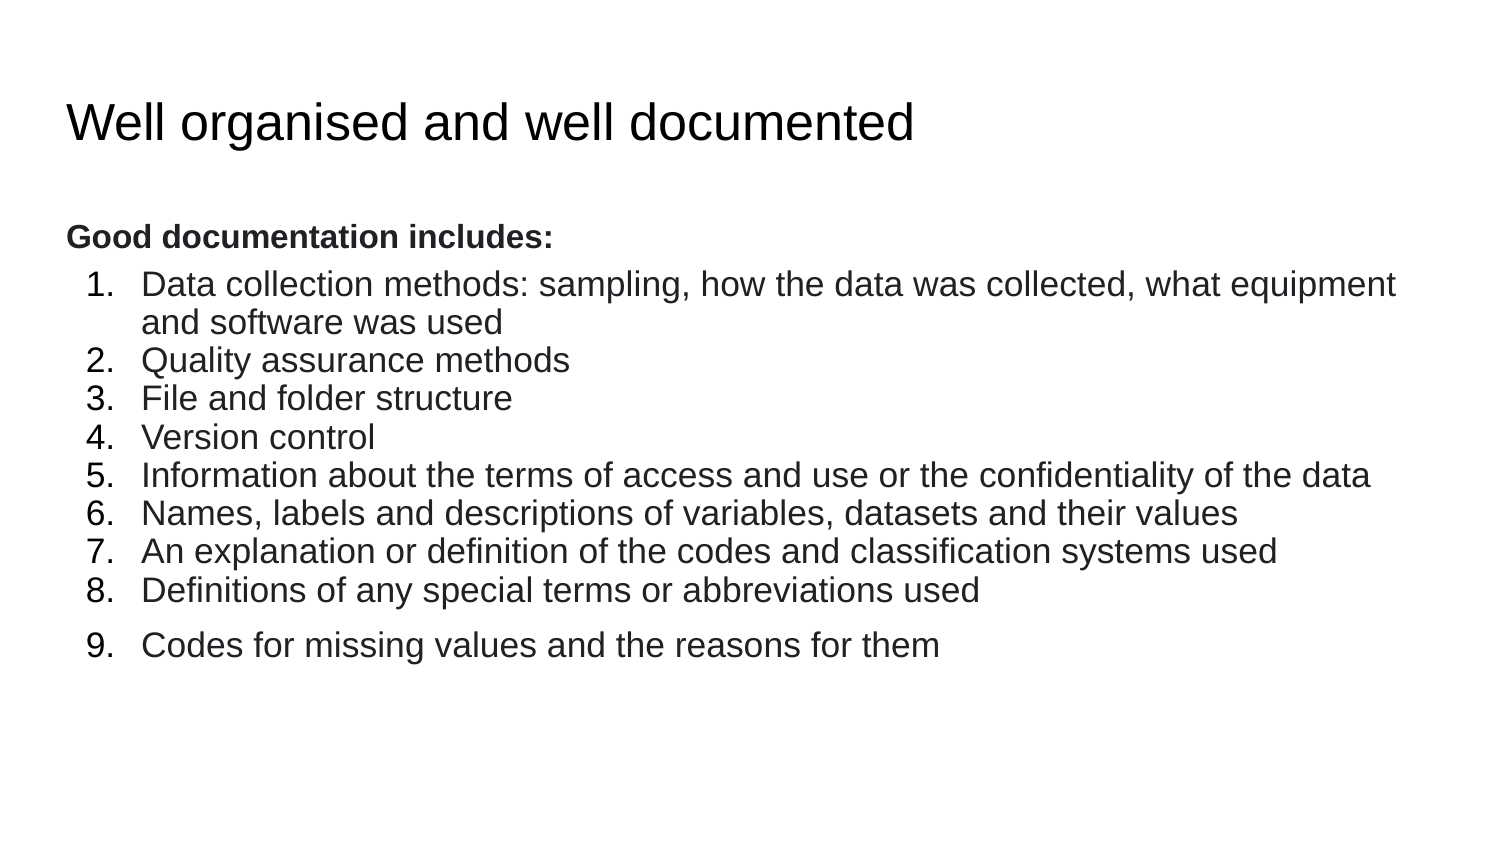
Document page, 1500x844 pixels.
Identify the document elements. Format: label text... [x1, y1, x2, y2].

title Well organised and well documented [51, 72, 1449, 167]
list Good documentation includes: Data collection methods: sampling, how the data was collected, what equipment and software was used Quality assurance methods File and folder structure Version control Information about the terms of access and use or the confidentiality of the data Names, labels and descriptions of variables, datasets and their values An explanation or definition of the codes and classification systems used Definitions of any special terms or abbreviations used Codes for missing values and the reasons for them [51, 189, 1449, 750]
